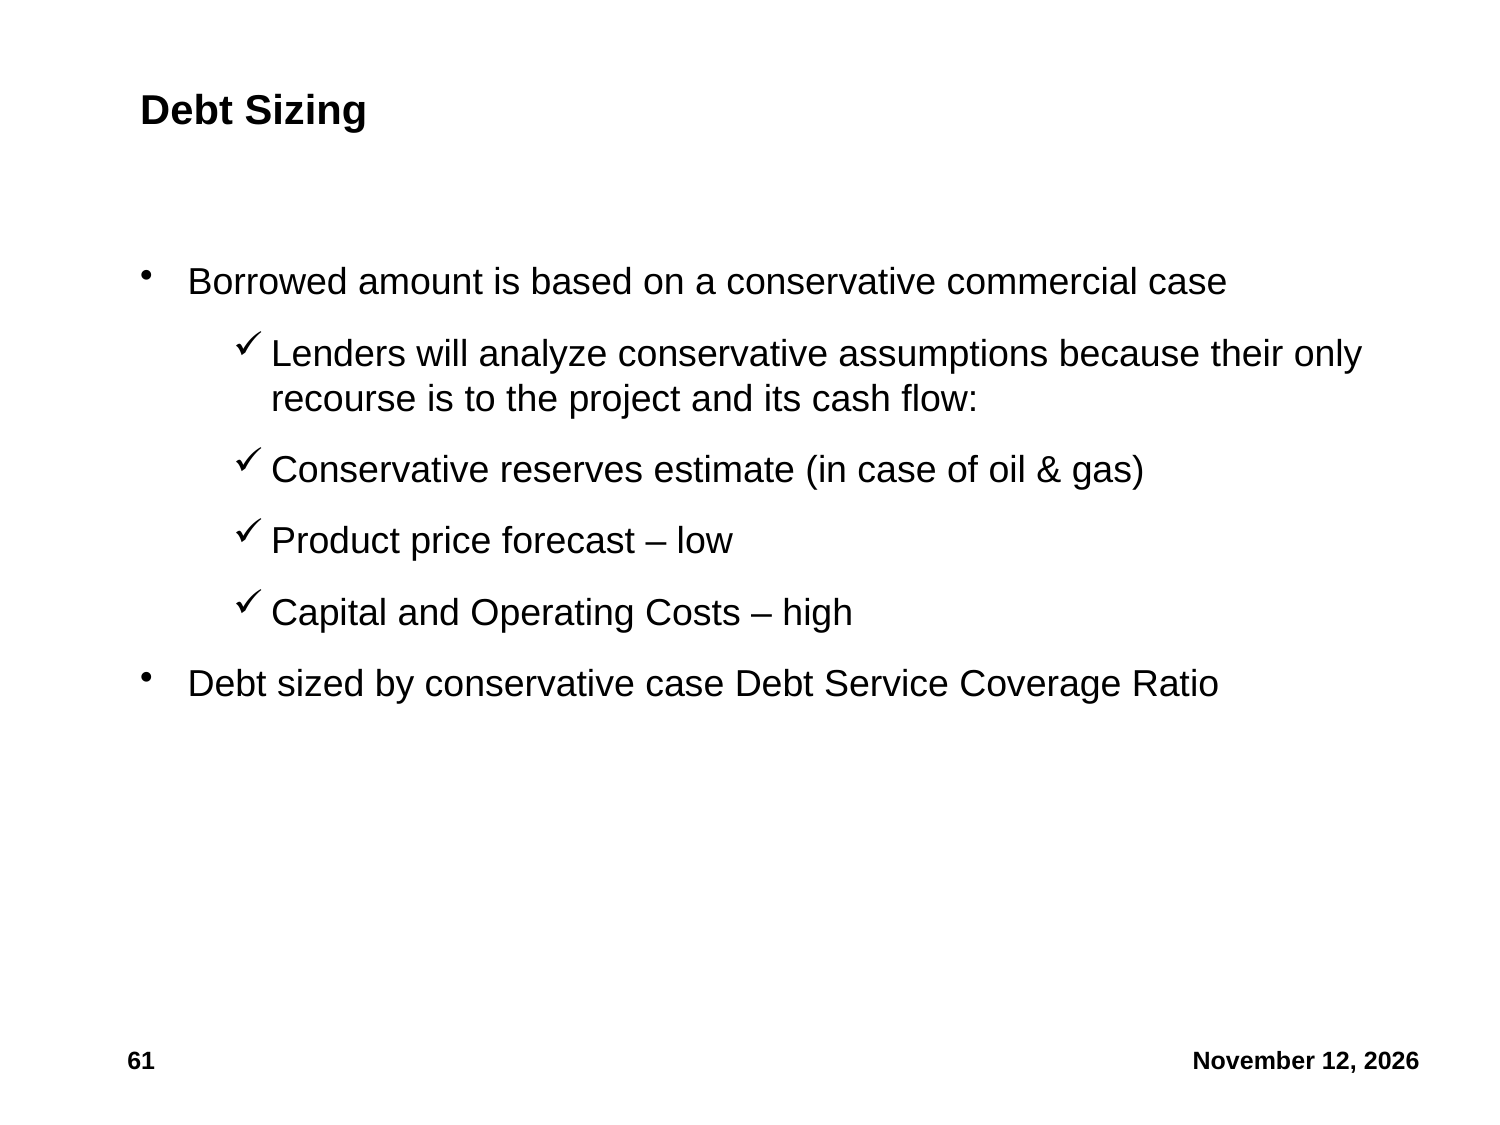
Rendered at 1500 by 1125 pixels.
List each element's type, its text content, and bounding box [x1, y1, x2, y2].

title Debt Sizing [124, 74, 1376, 226]
list Borrowed amount is based on a conservative commercial case Lenders will analyze conservative assumptions because their only recourse is to the project and its cash flow: Conservative reserves estimate (in case of oil & gas) Product price forecast – low Capital and Operating Costs – high Debt sized by conservative case Debt Service Coverage Ratio [124, 249, 1413, 1001]
